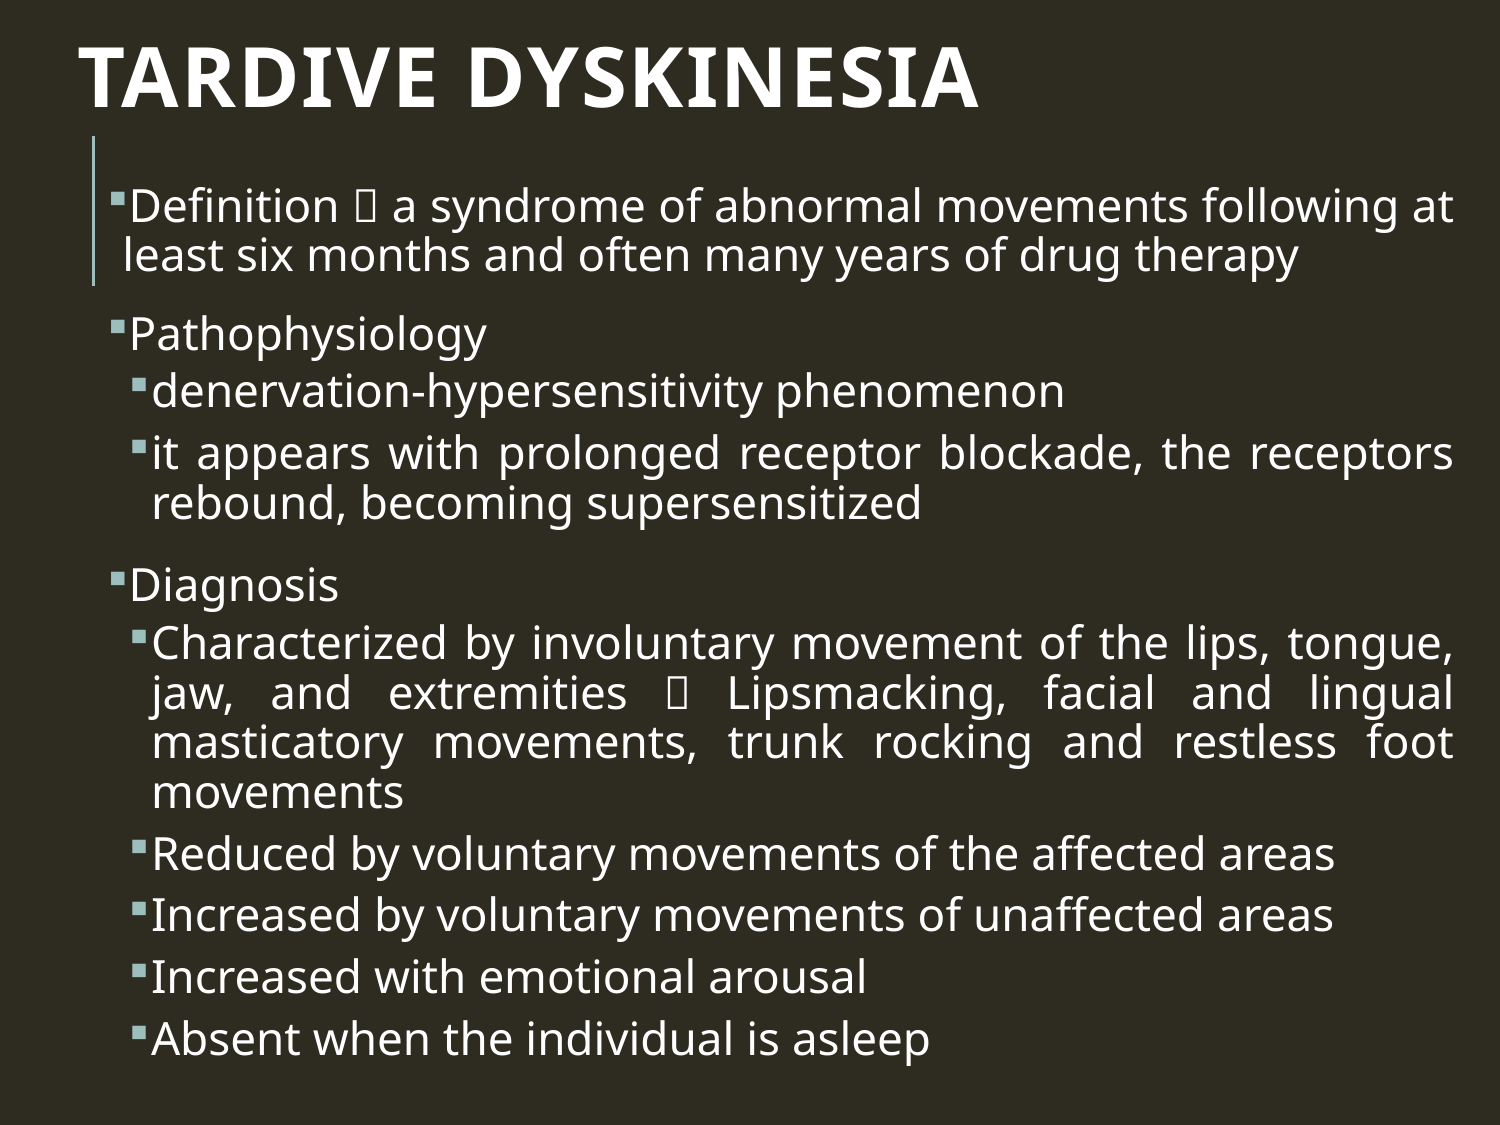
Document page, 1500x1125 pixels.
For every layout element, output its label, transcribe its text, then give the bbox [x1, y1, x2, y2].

list Definition  a syndrome of abnormal movements following at least six months and often many years of drug therapy Pathophysiology denervation-hypersensitivity phenomenon it appears with prolonged receptor blockade, the receptors rebound, becoming supersensitized Diagnosis Characterized by involuntary movement of the lips, tongue, jaw, and extremities  Lipsmacking, facial and lingual masticatory movements, trunk rocking and restless foot movements Reduced by voluntary movements of the affected areas Increased by voluntary movements of unaffected areas Increased with emotional arousal Absent when the individual is asleep [99, 174, 1463, 1088]
title Tardive dyskinesia [62, 24, 1413, 143]
